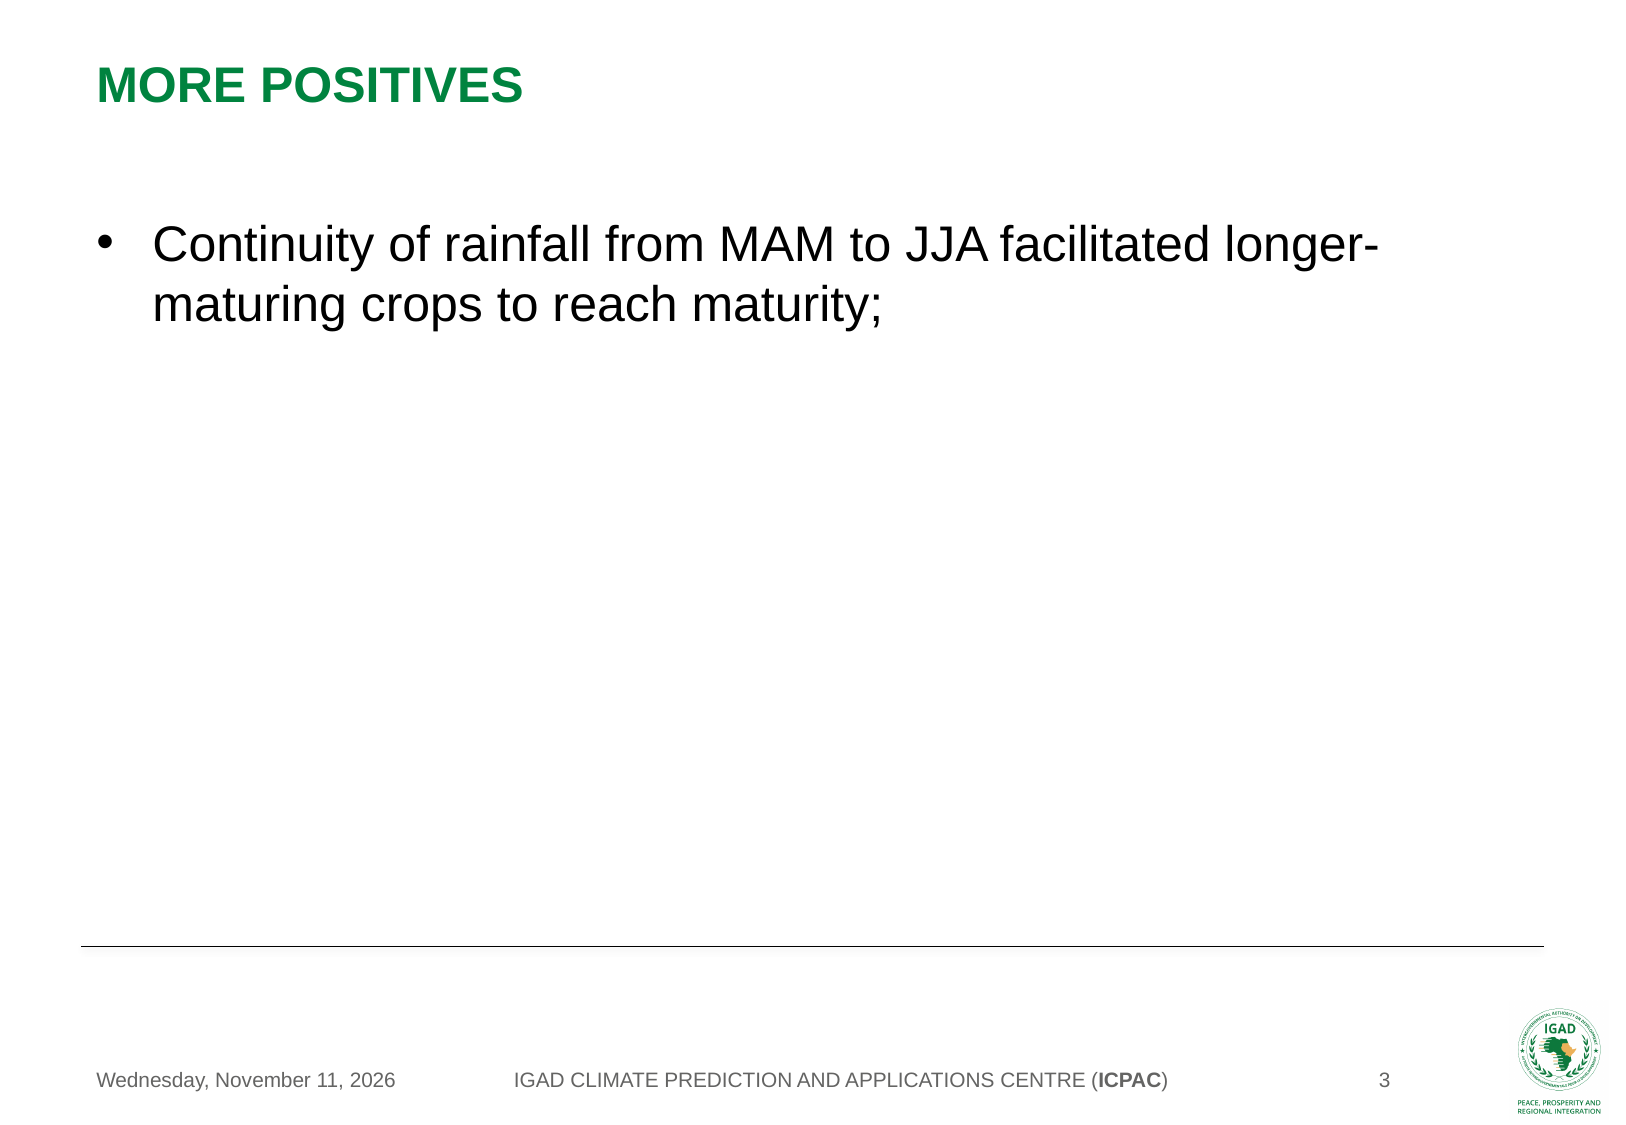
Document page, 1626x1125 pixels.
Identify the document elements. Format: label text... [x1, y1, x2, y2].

list Continuity of rainfall from MAM to JJA facilitated longer-maturing crops to reach maturity; [81, 204, 1544, 947]
picture [1509, 1000, 1609, 1120]
slide_number 3 [1352, 1064, 1417, 1094]
footer IGAD CLIMATE PREDICTION AND APPLICATIONS CENTRE (ICPAC) [487, 1064, 1195, 1094]
title More Positives [81, 45, 1544, 175]
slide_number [81, 1064, 461, 1094]
